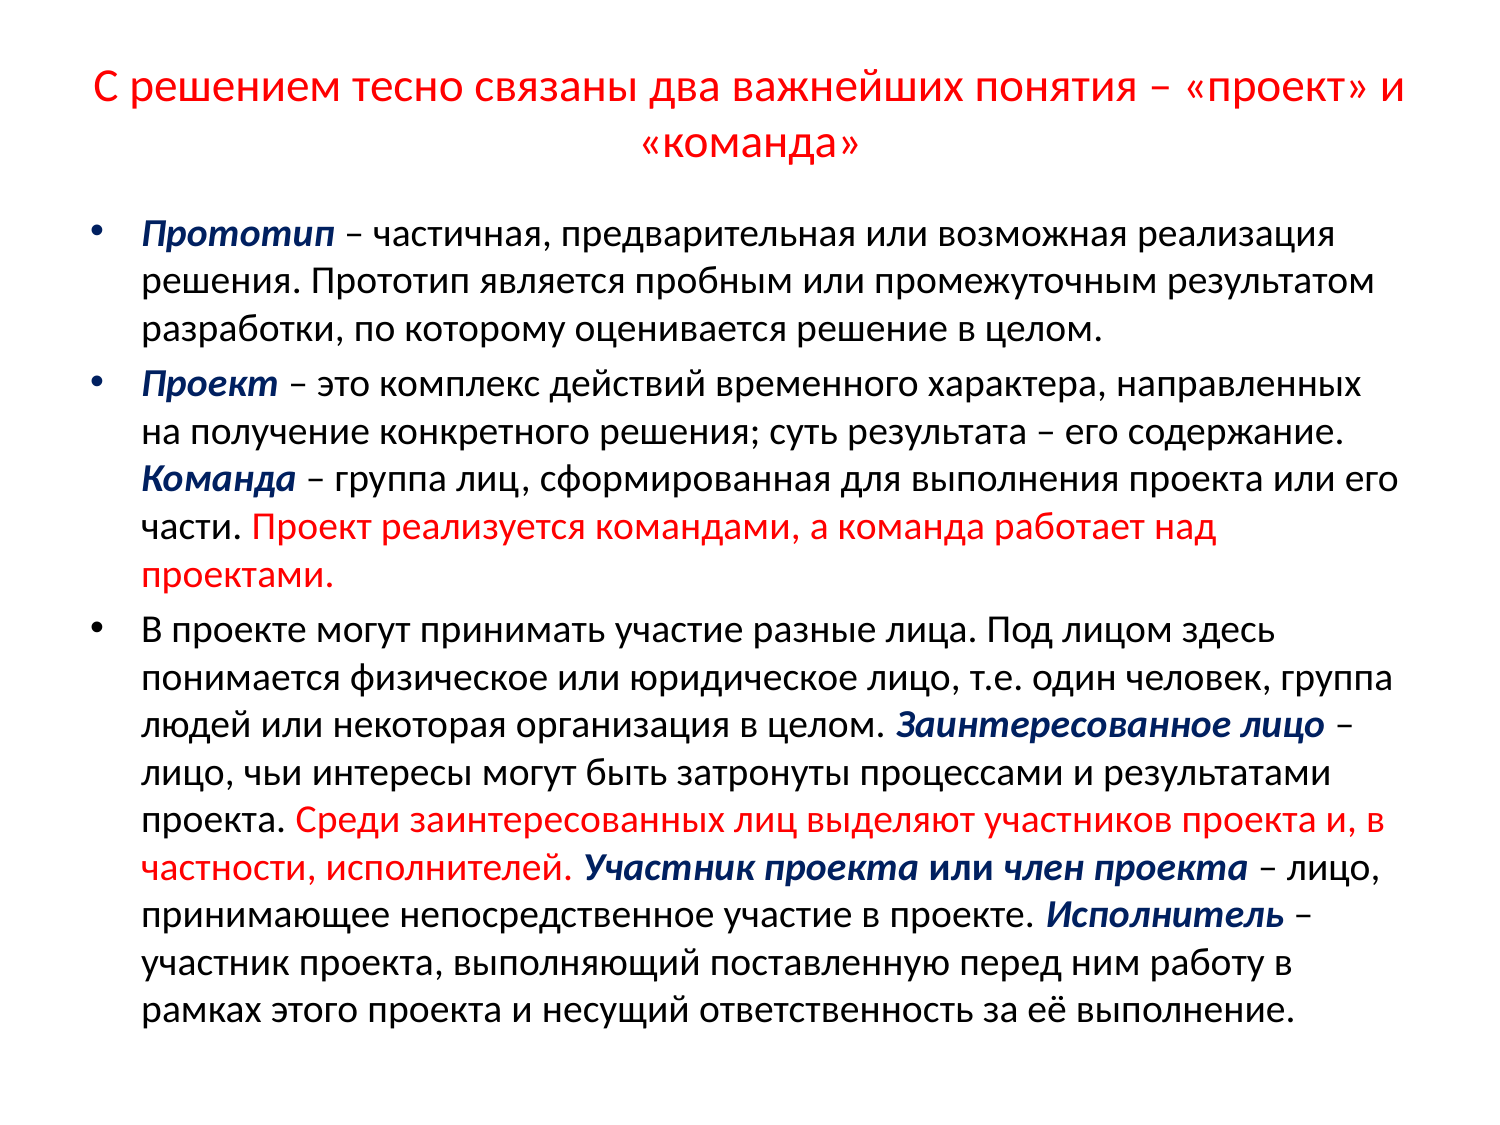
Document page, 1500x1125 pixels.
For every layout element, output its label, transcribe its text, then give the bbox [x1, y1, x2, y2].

title С решением тесно связаны два важнейших понятия – «проект» и «команда» [75, 45, 1425, 199]
list Прототип – частичная, предварительная или возможная реализация решения. Прототип является пробным или промежуточным результатом разработки, по которому оценивается решение в целом. Проект – это комплекс действий временного характера, направленных на получение конкретного решения; суть результата – его содержание. Команда – группа лиц, сформированная для выполнения проекта или его части. Проект реализуется командами, а команда работает над проектами. В проекте могут принимать участие разные лица. Под лицом здесь понимается физическое или юридическое лицо, т.е. один человек, группа людей или некоторая организация в целом. Заинтересованное лицо – лицо, чьи интересы могут быть затронуты процессами и результатами проекта. Среди заинтересованных лиц выделяют участников проекта и, в частности, исполнителей. Участник проекта или член проекта – лицо, принимающее непосредственное участие в проекте. Исполнитель – участник проекта, выполняющий поставленную перед ним работу в рамках этого проекта и несущий ответственность за её выполнение. [75, 199, 1425, 1079]
